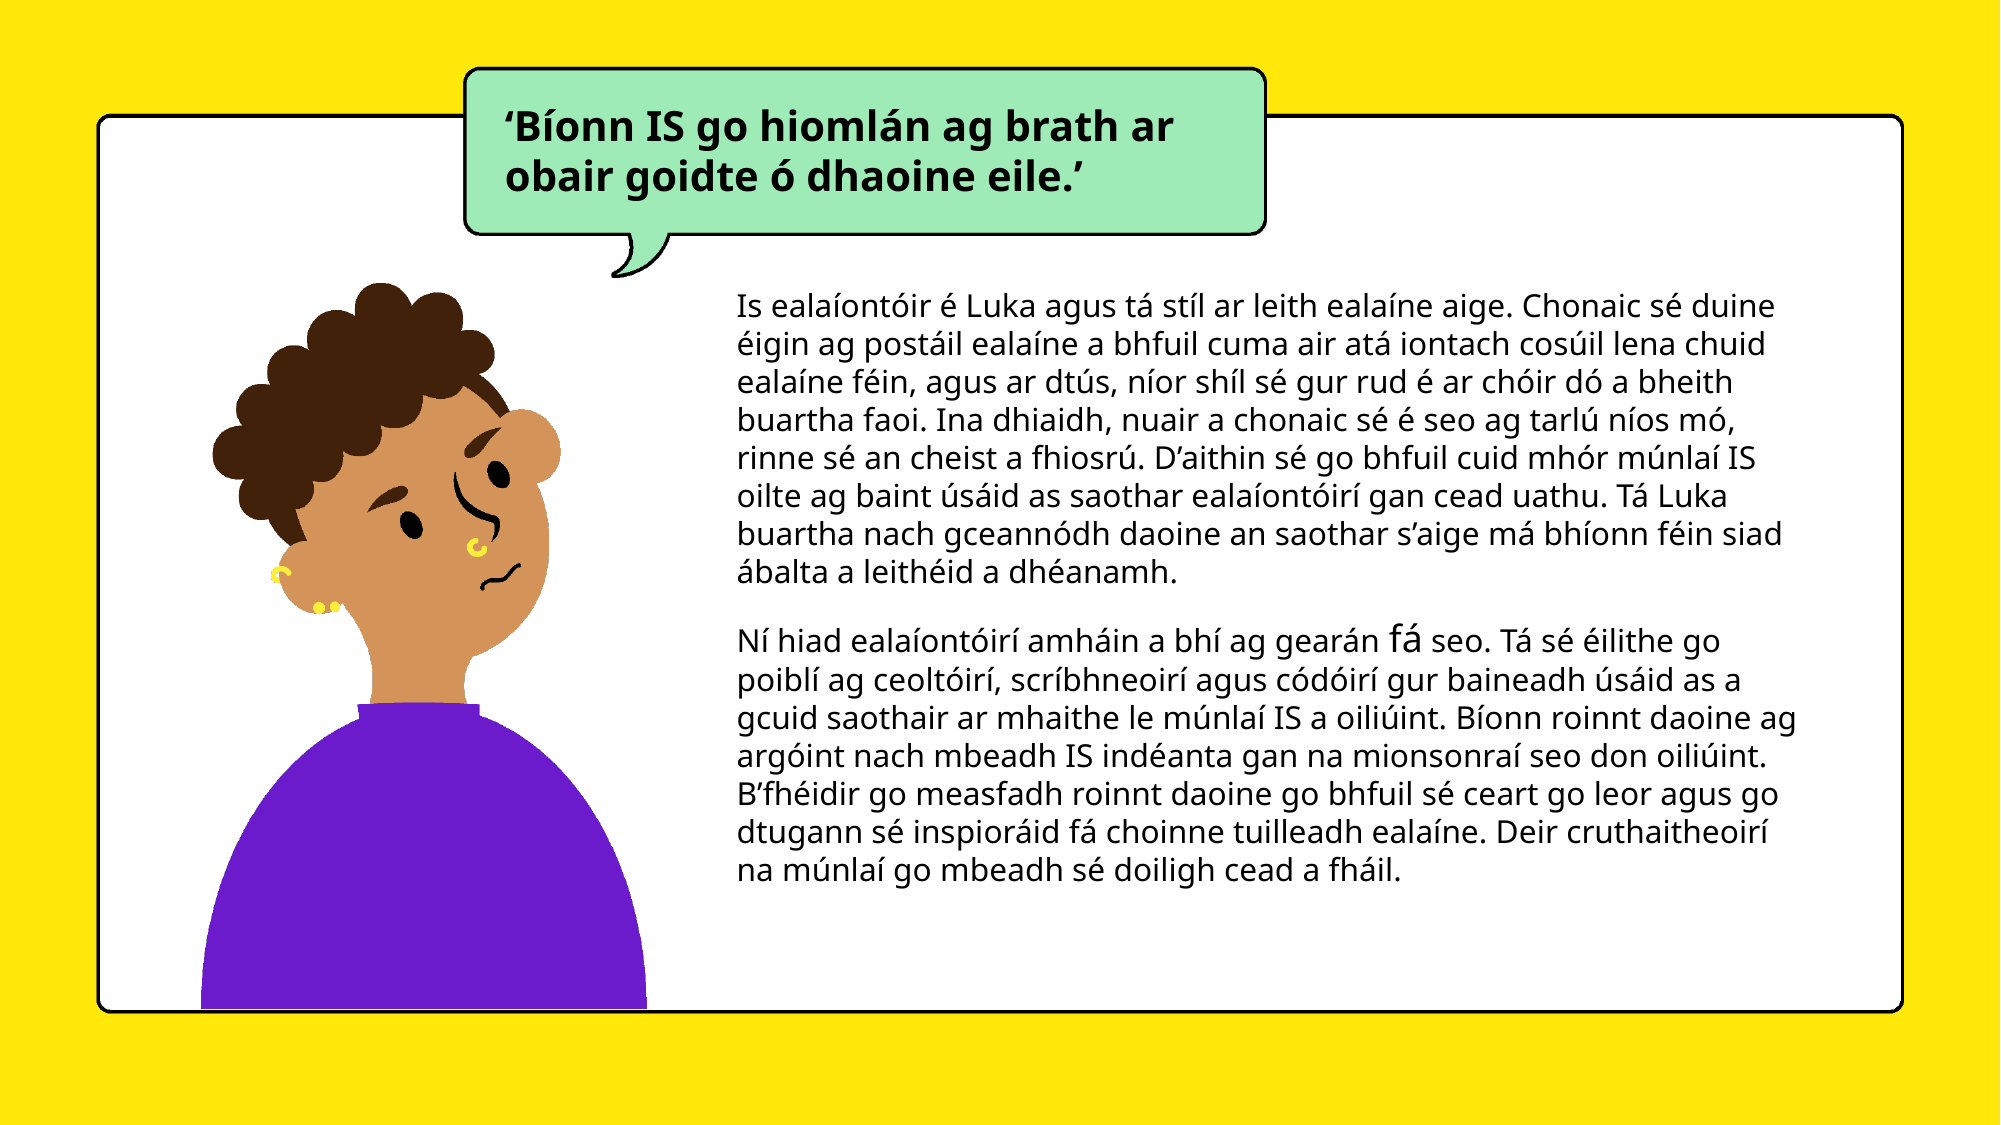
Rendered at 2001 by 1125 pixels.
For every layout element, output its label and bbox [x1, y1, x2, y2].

text_box [454, 55, 1284, 284]
picture [0, 0, 2000, 1125]
